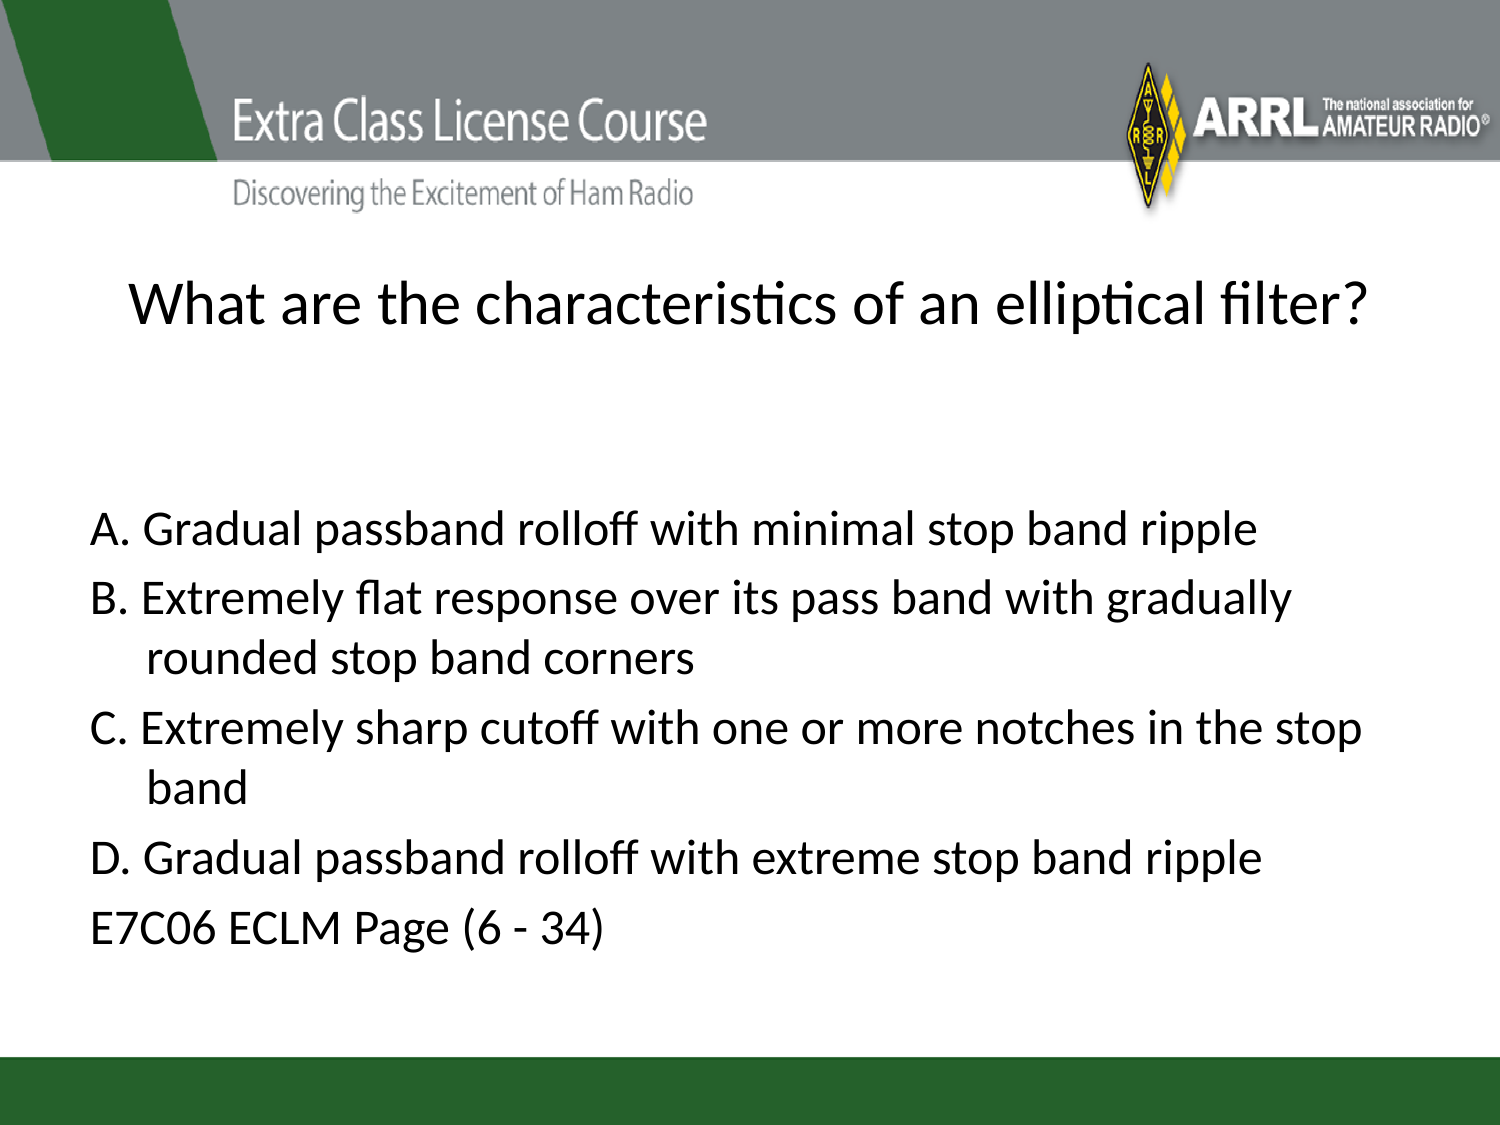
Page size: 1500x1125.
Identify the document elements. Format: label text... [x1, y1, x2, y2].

list A. Gradual passband rolloff with minimal stop band ripple B. Extremely flat response over its pass band with gradually rounded stop band corners C. Extremely sharp cutoff with one or more notches in the stop band D. Gradual passband rolloff with extreme stop band ripple E7C06 ECLM Page (6 - 34) [75, 487, 1425, 1005]
picture [0, 0, 1500, 1125]
title What are the characteristics of an elliptical filter? [75, 254, 1425, 435]
